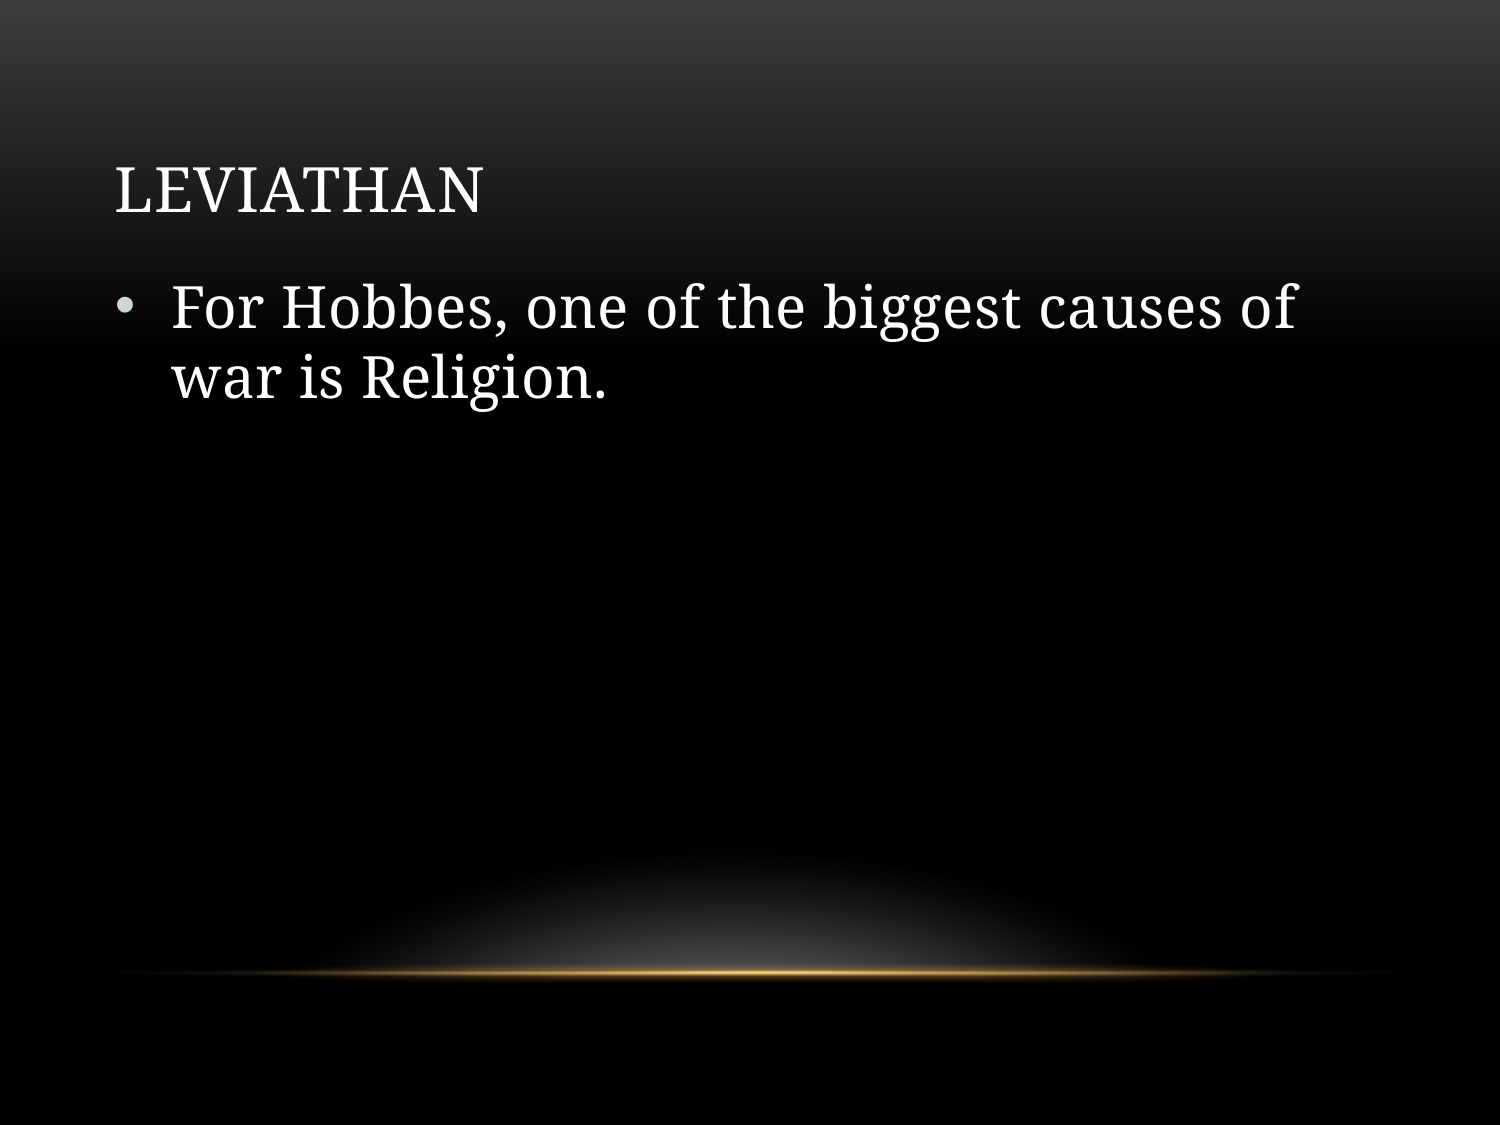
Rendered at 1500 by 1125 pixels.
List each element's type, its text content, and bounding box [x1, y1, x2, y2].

picture [0, 0, 1500, 1125]
list For Hobbes, one of the biggest causes of war is Religion. [99, 262, 1400, 938]
title Leviathan [99, 45, 1400, 233]
